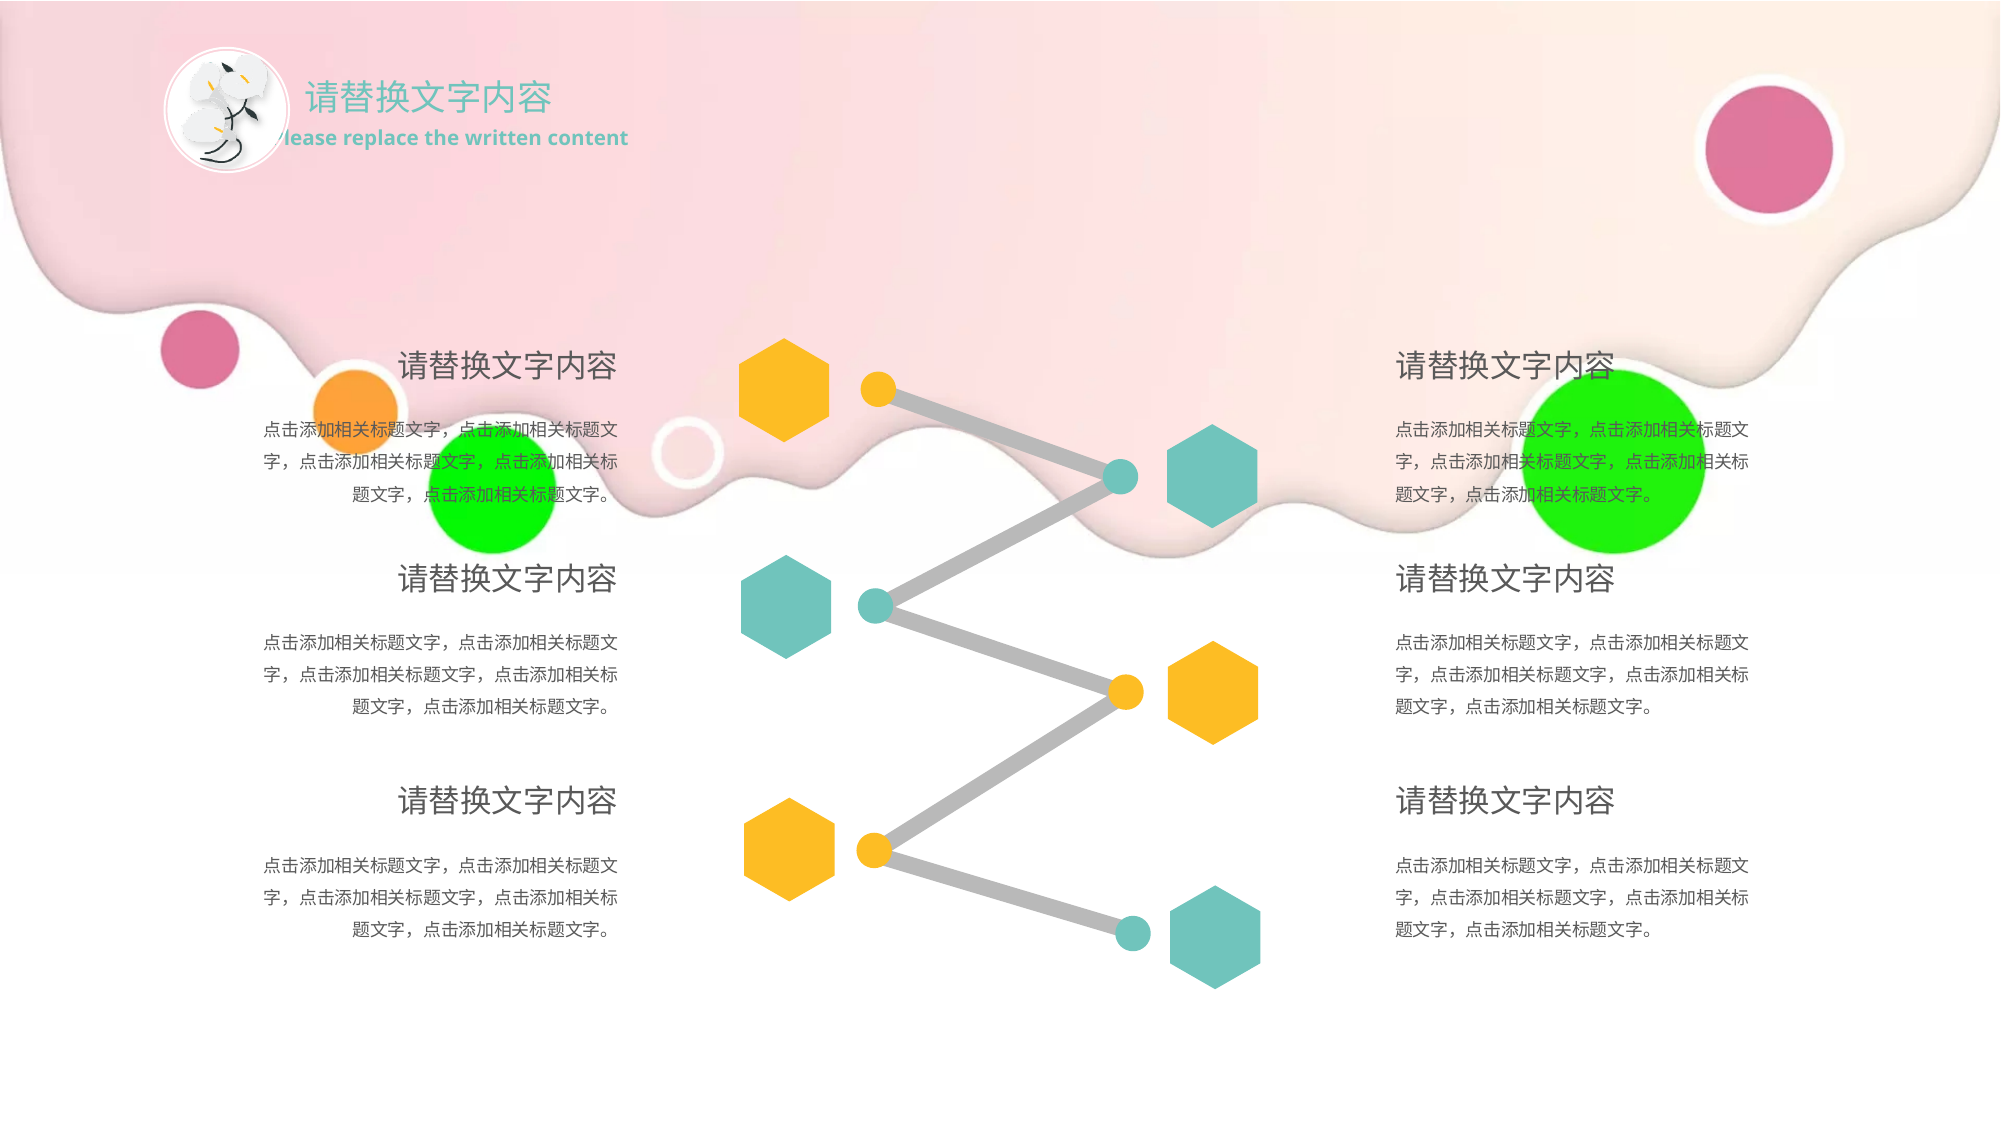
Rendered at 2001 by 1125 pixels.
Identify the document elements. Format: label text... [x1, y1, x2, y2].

text_box 点击添加相关标题文字，点击添加相关标题文字，点击添加相关标题文字，点击添加相关标题文字，点击添加相关标题文字。 [231, 836, 634, 948]
text_box [1108, 674, 1144, 710]
text_box 请替换文字内容 [382, 338, 633, 391]
text_box [1167, 640, 1259, 745]
text_box 请替换文字内容 [1380, 550, 1632, 604]
text_box 请替换文字内容 [289, 67, 568, 125]
text_box [1115, 915, 1151, 952]
text_box 请替换文字内容 [1380, 773, 1632, 827]
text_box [164, 47, 289, 173]
text_box [860, 371, 897, 407]
text_box 点击添加相关标题文字，点击添加相关标题文字，点击添加相关标题文字，点击添加相关标题文字，点击添加相关标题文字。 [231, 613, 634, 725]
text_box 请替换文字内容 [1380, 338, 1632, 391]
text_box 点击添加相关标题文字，点击添加相关标题文字，点击添加相关标题文字，点击添加相关标题文字，点击添加相关标题文字。 [231, 401, 634, 512]
text_box [857, 588, 894, 624]
text_box [1170, 885, 1261, 990]
text_box 请替换文字内容 [382, 773, 633, 827]
text_box Please replace the written content [289, 117, 645, 157]
text_box 请替换文字内容 [382, 550, 633, 604]
text_box 点击添加相关标题文字，点击添加相关标题文字，点击添加相关标题文字，点击添加相关标题文字，点击添加相关标题文字。 [1380, 836, 1782, 948]
text_box [744, 797, 835, 902]
text_box 点击添加相关标题文字，点击添加相关标题文字，点击添加相关标题文字，点击添加相关标题文字，点击添加相关标题文字。 [1380, 401, 1782, 512]
text_box [1167, 424, 1258, 529]
picture [0, 1, 2001, 574]
text_box [741, 554, 832, 659]
text_box [856, 832, 892, 869]
text_box 点击添加相关标题文字，点击添加相关标题文字，点击添加相关标题文字，点击添加相关标题文字，点击添加相关标题文字。 [1380, 613, 1782, 725]
text_box [739, 338, 830, 443]
text_box [1102, 459, 1139, 495]
